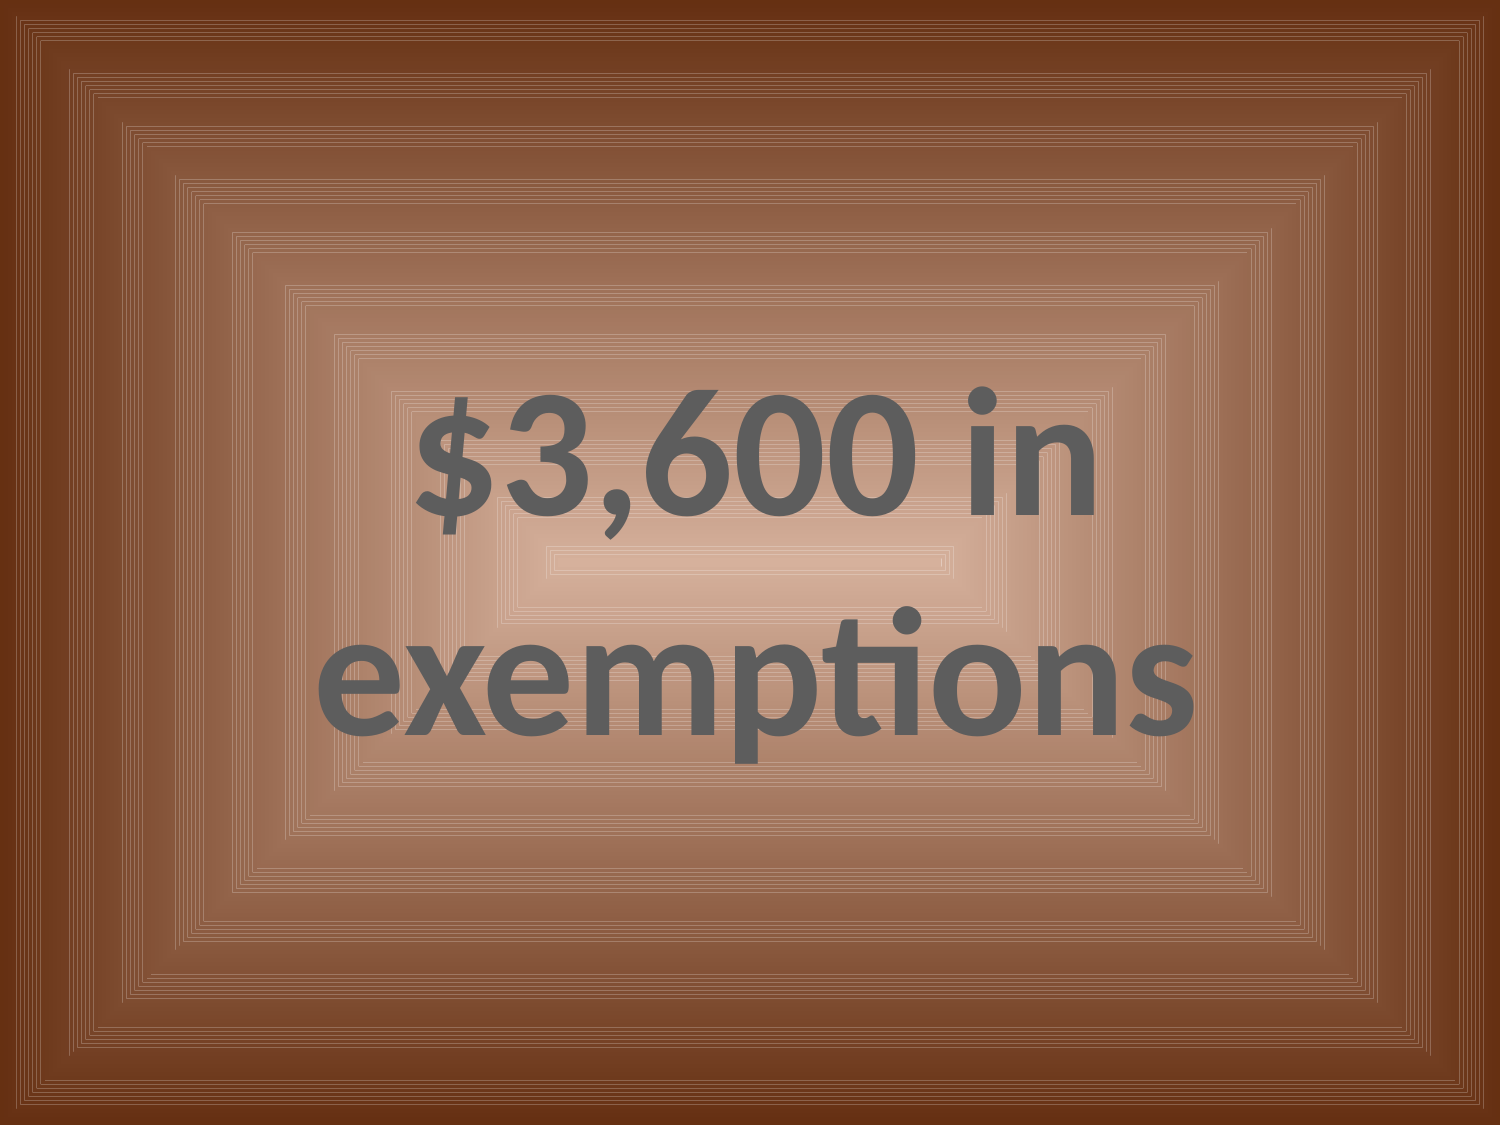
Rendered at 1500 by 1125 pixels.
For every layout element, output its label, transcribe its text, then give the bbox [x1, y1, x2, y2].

text_box $3,600 in exemptions [137, 324, 1375, 780]
